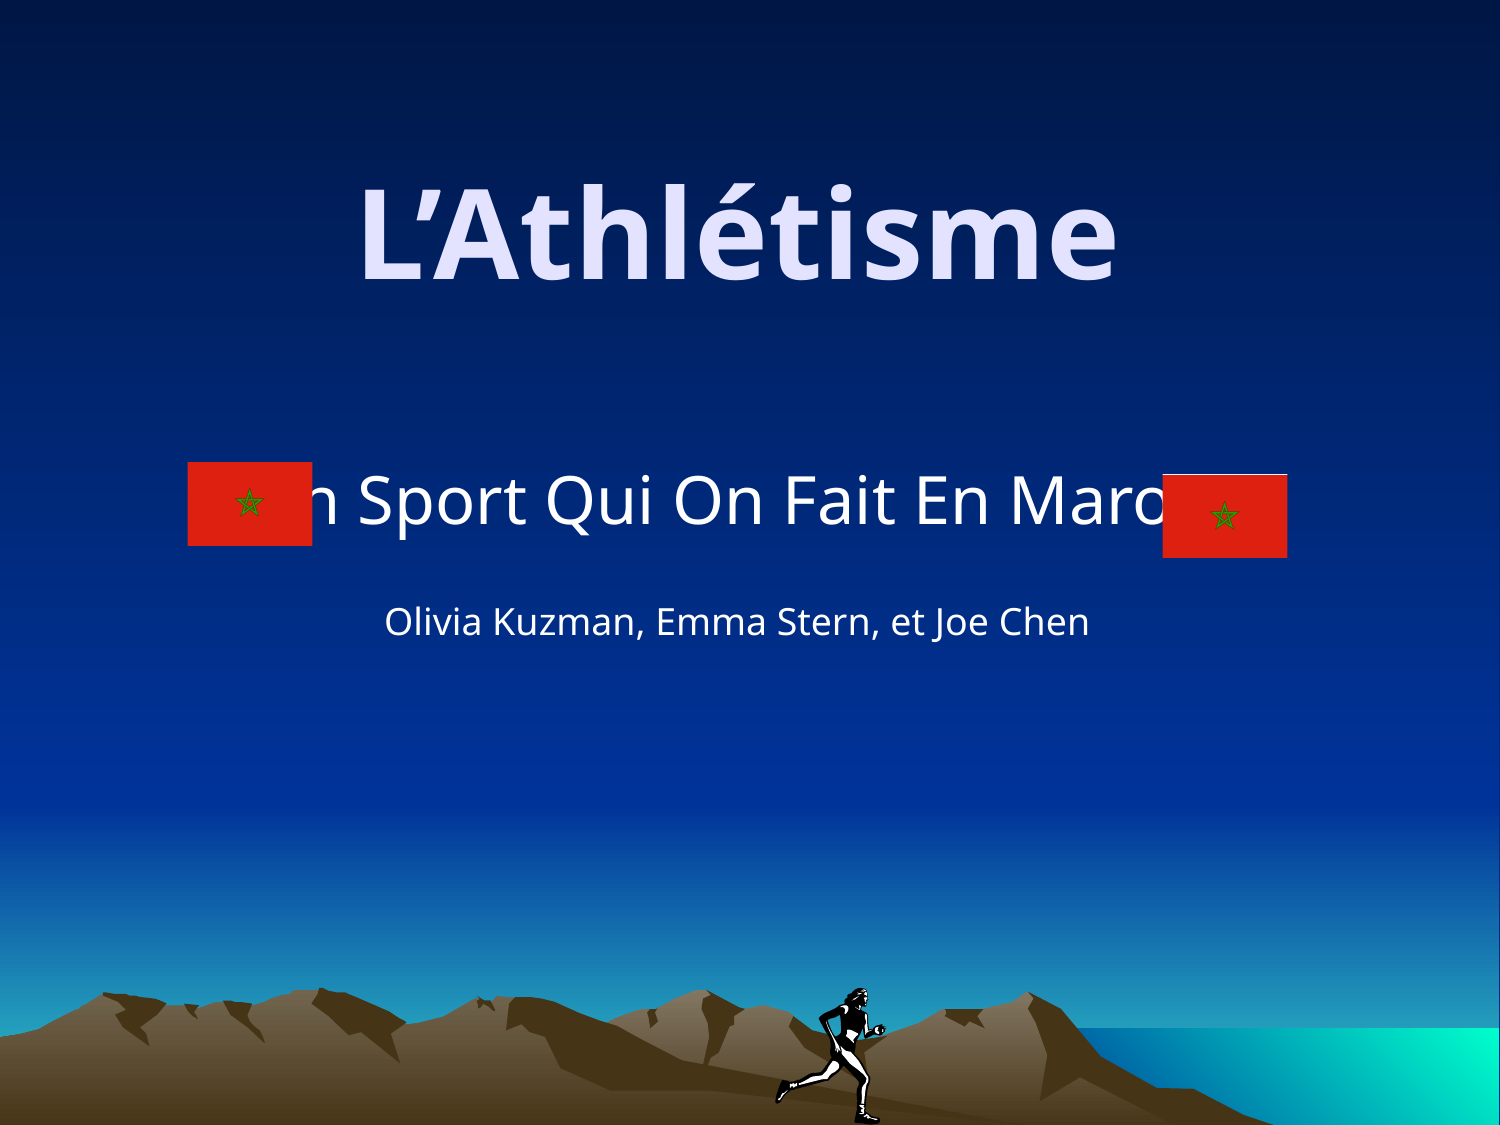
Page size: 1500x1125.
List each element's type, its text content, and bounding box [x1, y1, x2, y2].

subtitle Un Sport Qui On Fait En Maroc! Olivia Kuzman, Emma Stern, et Joe Chen [212, 449, 1263, 738]
title L’Athlétisme [62, 87, 1413, 373]
picture [187, 462, 313, 546]
picture [1162, 474, 1288, 558]
picture [774, 987, 887, 1125]
